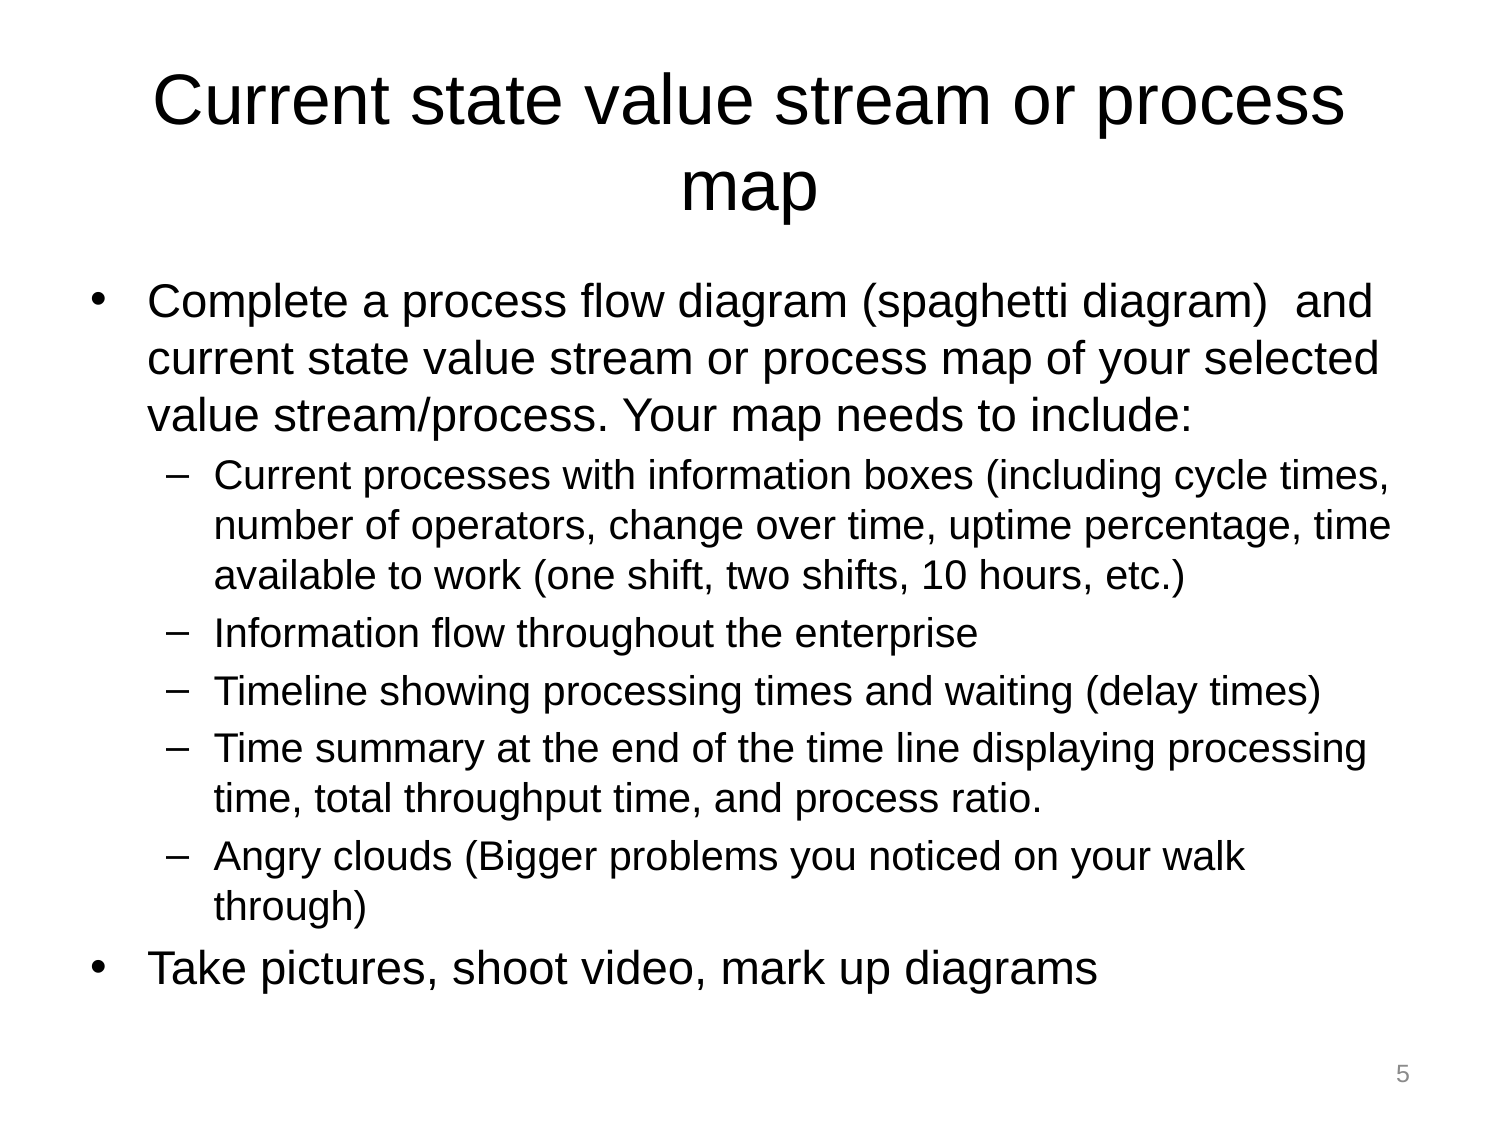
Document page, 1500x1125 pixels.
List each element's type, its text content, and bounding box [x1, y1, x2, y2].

list Complete a process flow diagram (spaghetti diagram) and current state value stream or process map of your selected value stream/process. Your map needs to include: Current processes with information boxes (including cycle times, number of operators, change over time, uptime percentage, time available to work (one shift, two shifts, 10 hours, etc.) Information flow throughout the enterprise Timeline showing processing times and waiting (delay times) Time summary at the end of the time line displaying processing time, total throughput time, and process ratio. Angry clouds (Bigger problems you noticed on your walk through) Take pictures, shoot video, mark up diagrams [75, 262, 1425, 1005]
slide_number 5 [1074, 1042, 1425, 1103]
title Current state value stream or process map [75, 45, 1425, 233]
